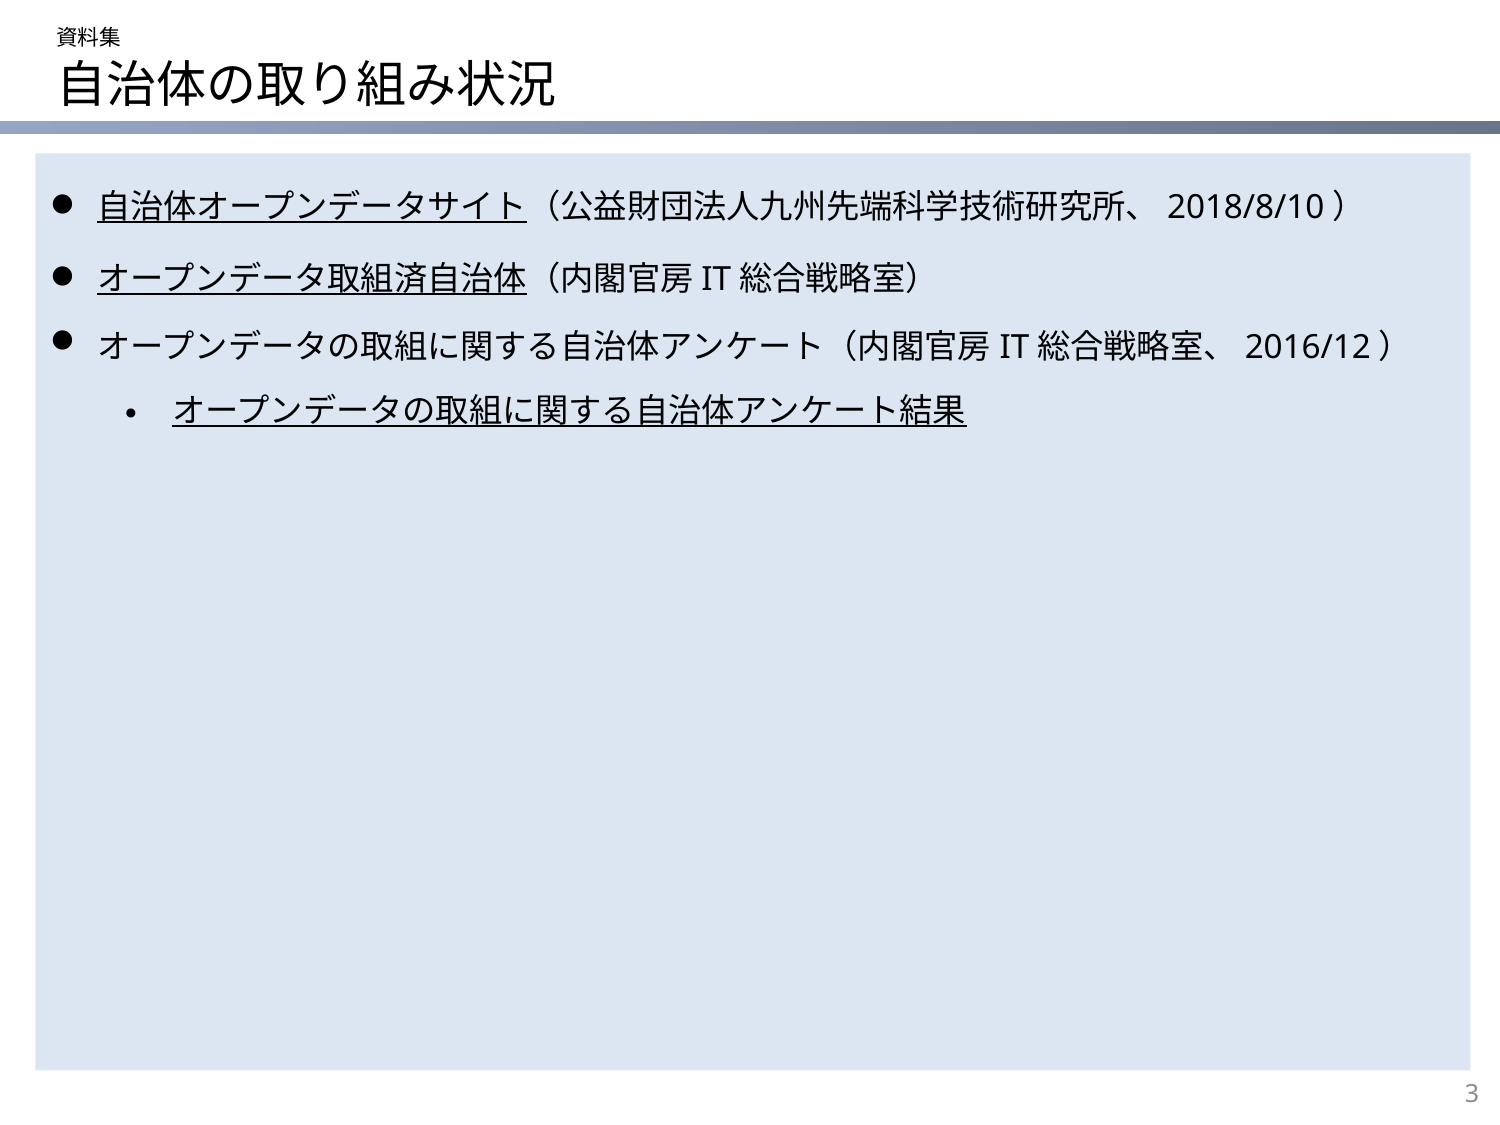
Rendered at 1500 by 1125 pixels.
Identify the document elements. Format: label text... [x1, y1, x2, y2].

text_box 自治体オープンデータサイト（公益財団法人九州先端科学技術研究所、2018/8/10） オープンデータ取組済自治体（内閣官房IT総合戦略室） オープンデータの取組に関する自治体アンケート（内閣官房IT総合戦略室、2016/12） オープンデータの取組に関する自治体アンケート結果 [35, 153, 1471, 1071]
title 自治体の取り組み状況 [41, 58, 1471, 122]
text_box 資料集 [41, 19, 1471, 58]
slide_number 3 [1411, 1070, 1495, 1118]
